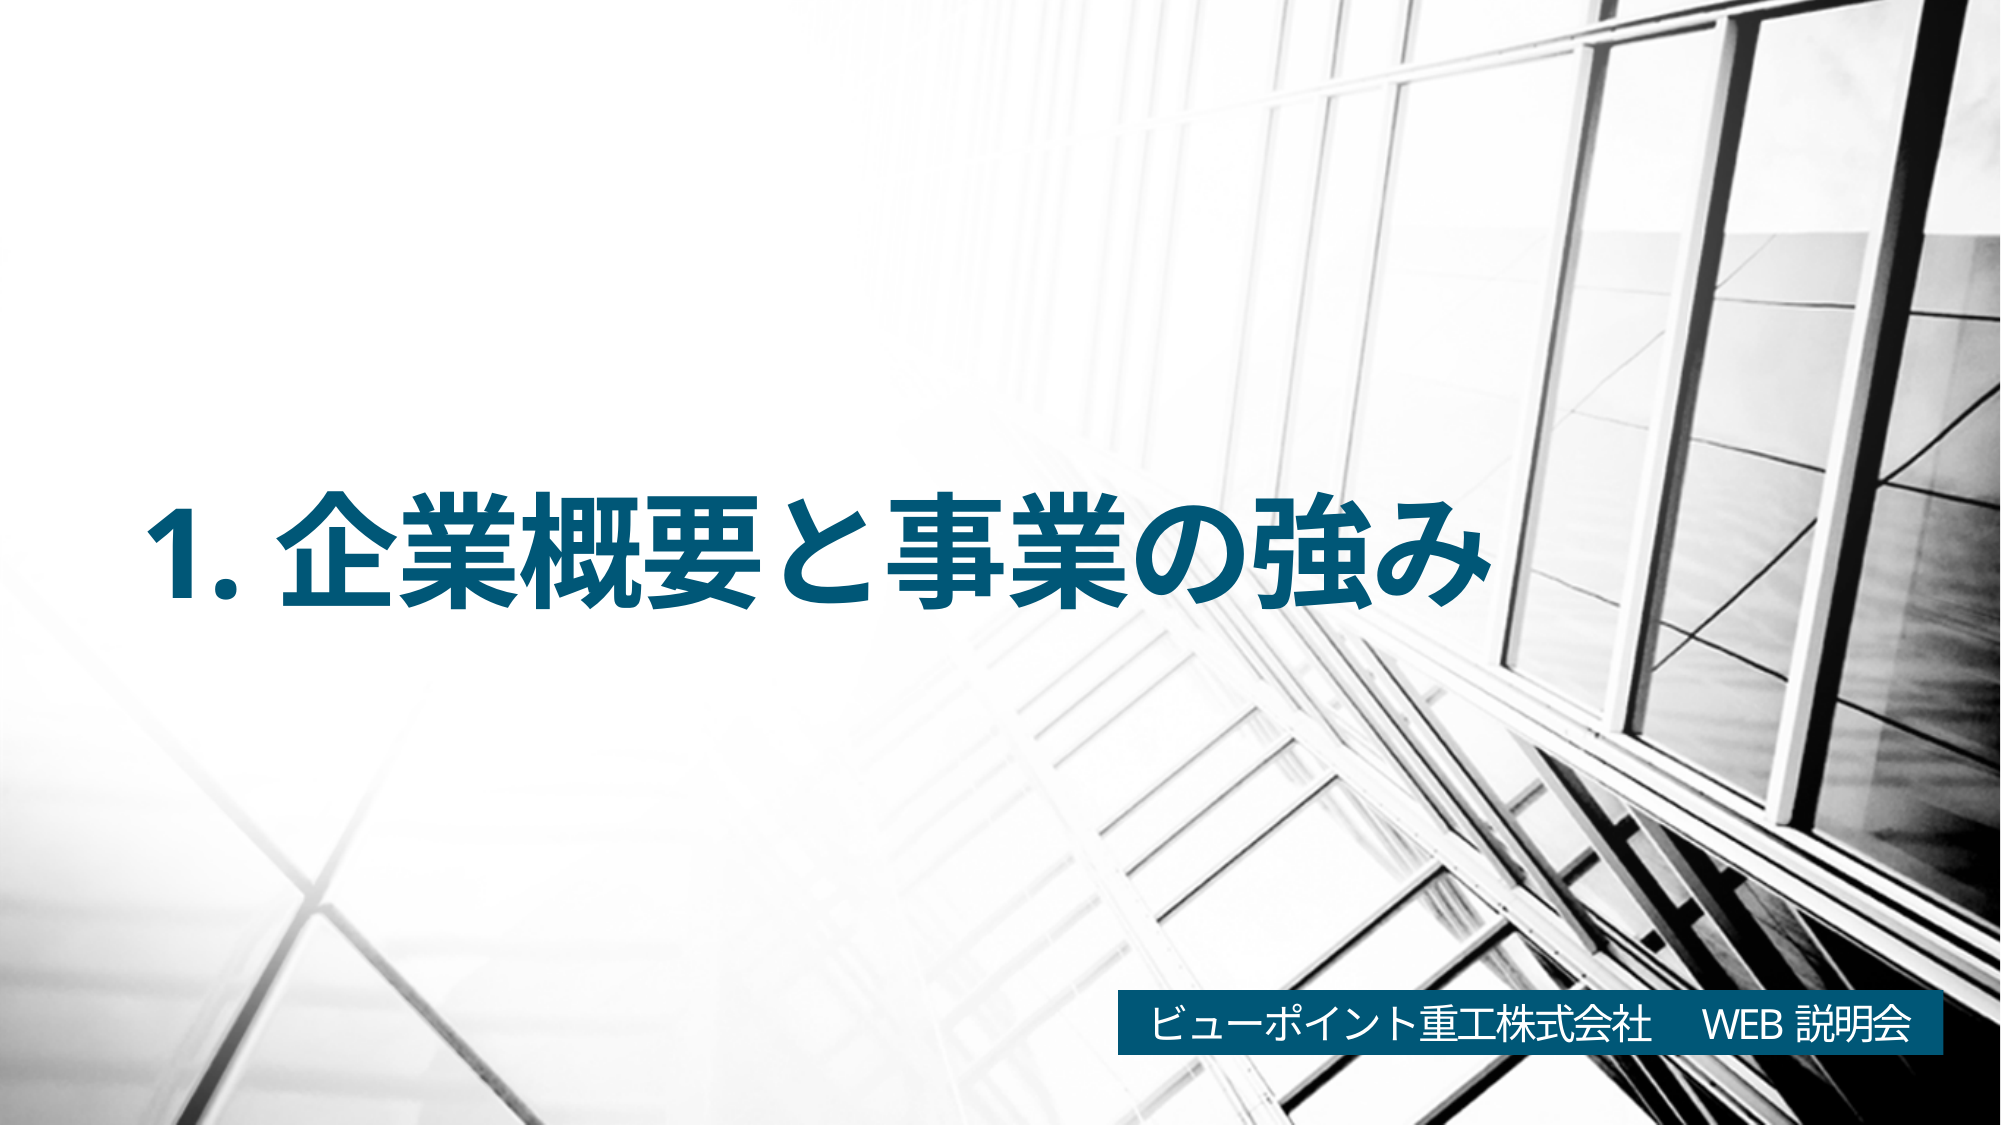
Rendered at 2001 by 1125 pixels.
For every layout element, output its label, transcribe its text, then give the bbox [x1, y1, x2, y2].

subtitle ビューポイント重工株式会社 WEB説明会 [1118, 990, 1944, 1055]
picture [0, 0, 2001, 1125]
title 1.企業概要と事業の強み [125, 354, 1916, 770]
